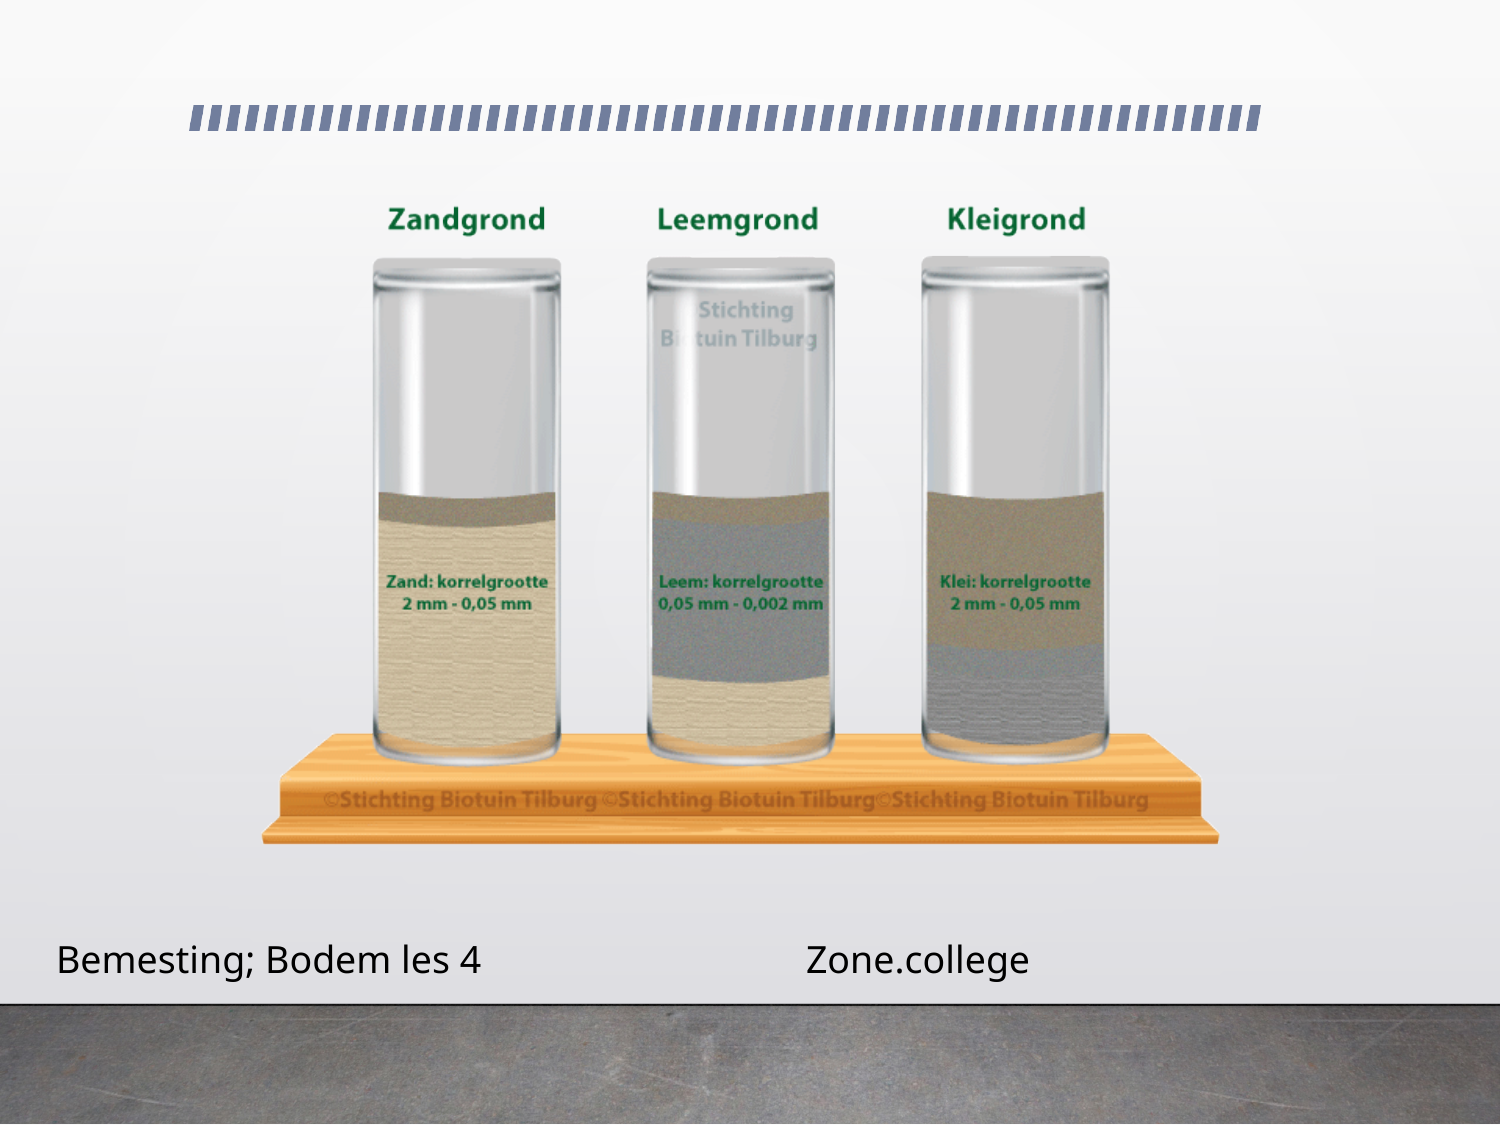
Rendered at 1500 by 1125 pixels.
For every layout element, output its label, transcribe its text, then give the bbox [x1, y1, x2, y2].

picture [170, 101, 1281, 887]
text_box Bemesting; Bodem les 4 Zone.college [41, 928, 1377, 989]
picture [0, 1004, 1500, 1124]
